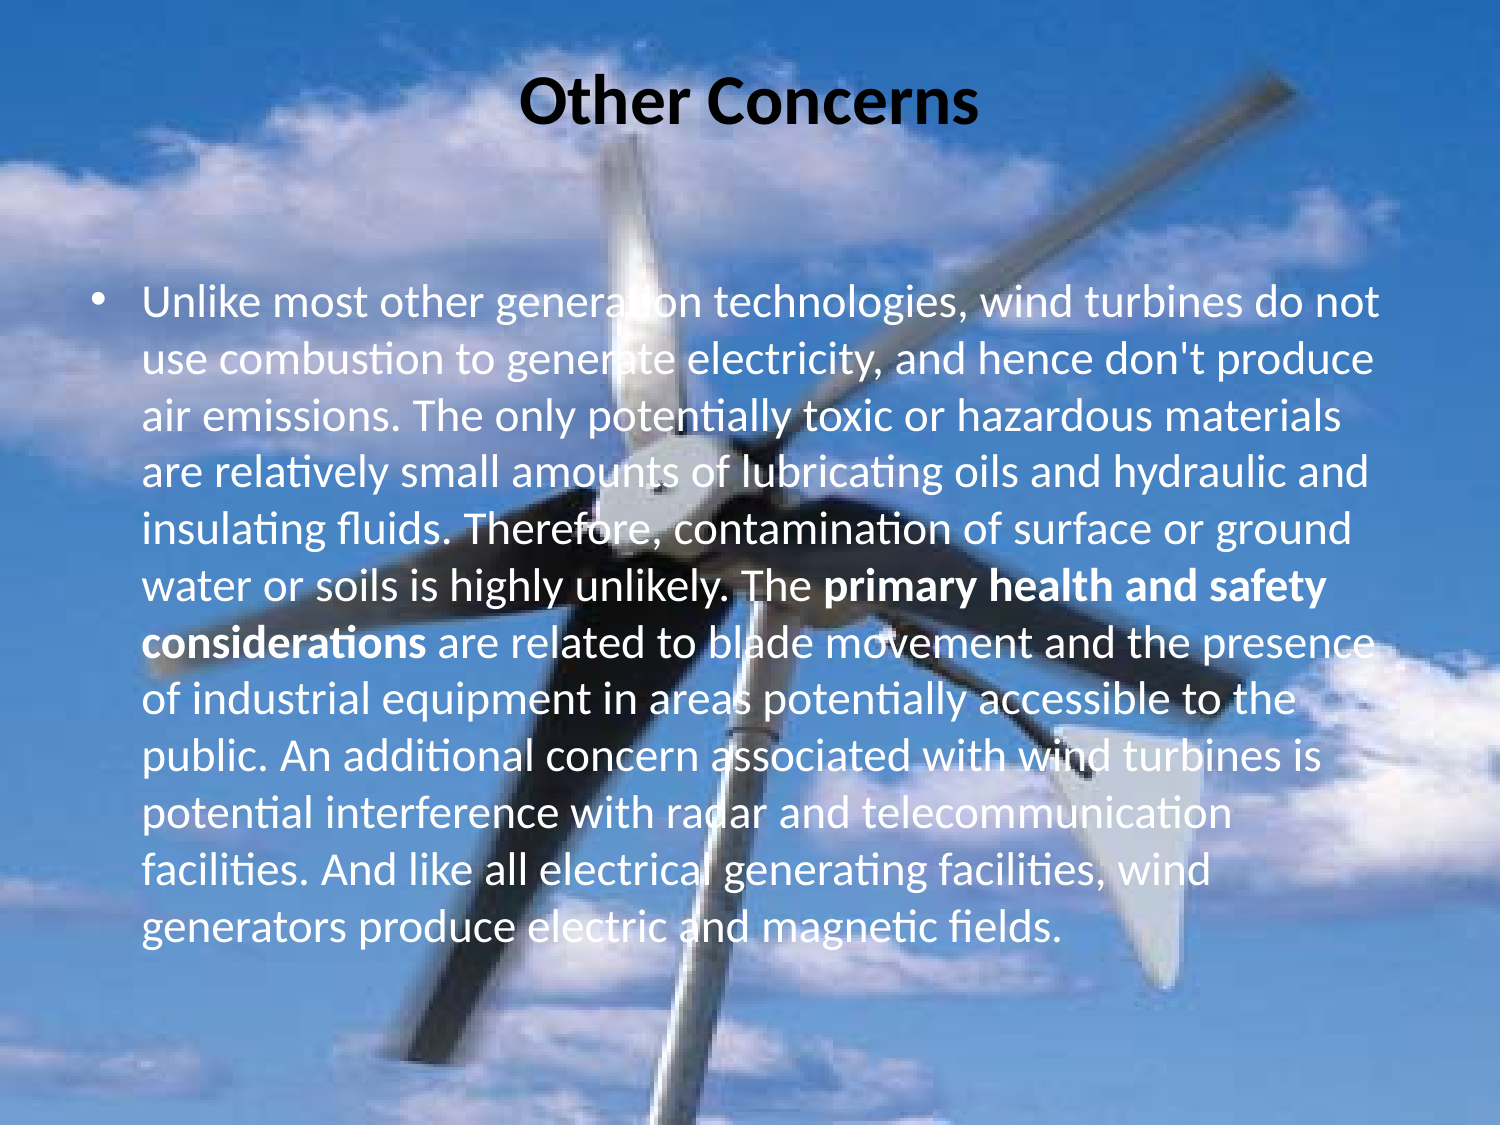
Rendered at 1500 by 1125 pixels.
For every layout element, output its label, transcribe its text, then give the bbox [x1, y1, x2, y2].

list Unlike most other generation technologies, wind turbines do not use combustion to generate electricity, and hence don't produce air emissions. The only potentially toxic or hazardous materials are relatively small amounts of lubricating oils and hydraulic and insulating fluids. Therefore, contamination of surface or ground water or soils is highly unlikely. The primary health and safety considerations are related to blade movement and the presence of industrial equipment in areas potentially accessible to the public. An additional concern associated with wind turbines is potential interference with radar and telecommunication facilities. And like all electrical generating facilities, wind generators produce electric and magnetic fields. [75, 262, 1425, 1005]
picture [0, 0, 1500, 1125]
title Other Concerns [75, 45, 1425, 233]
